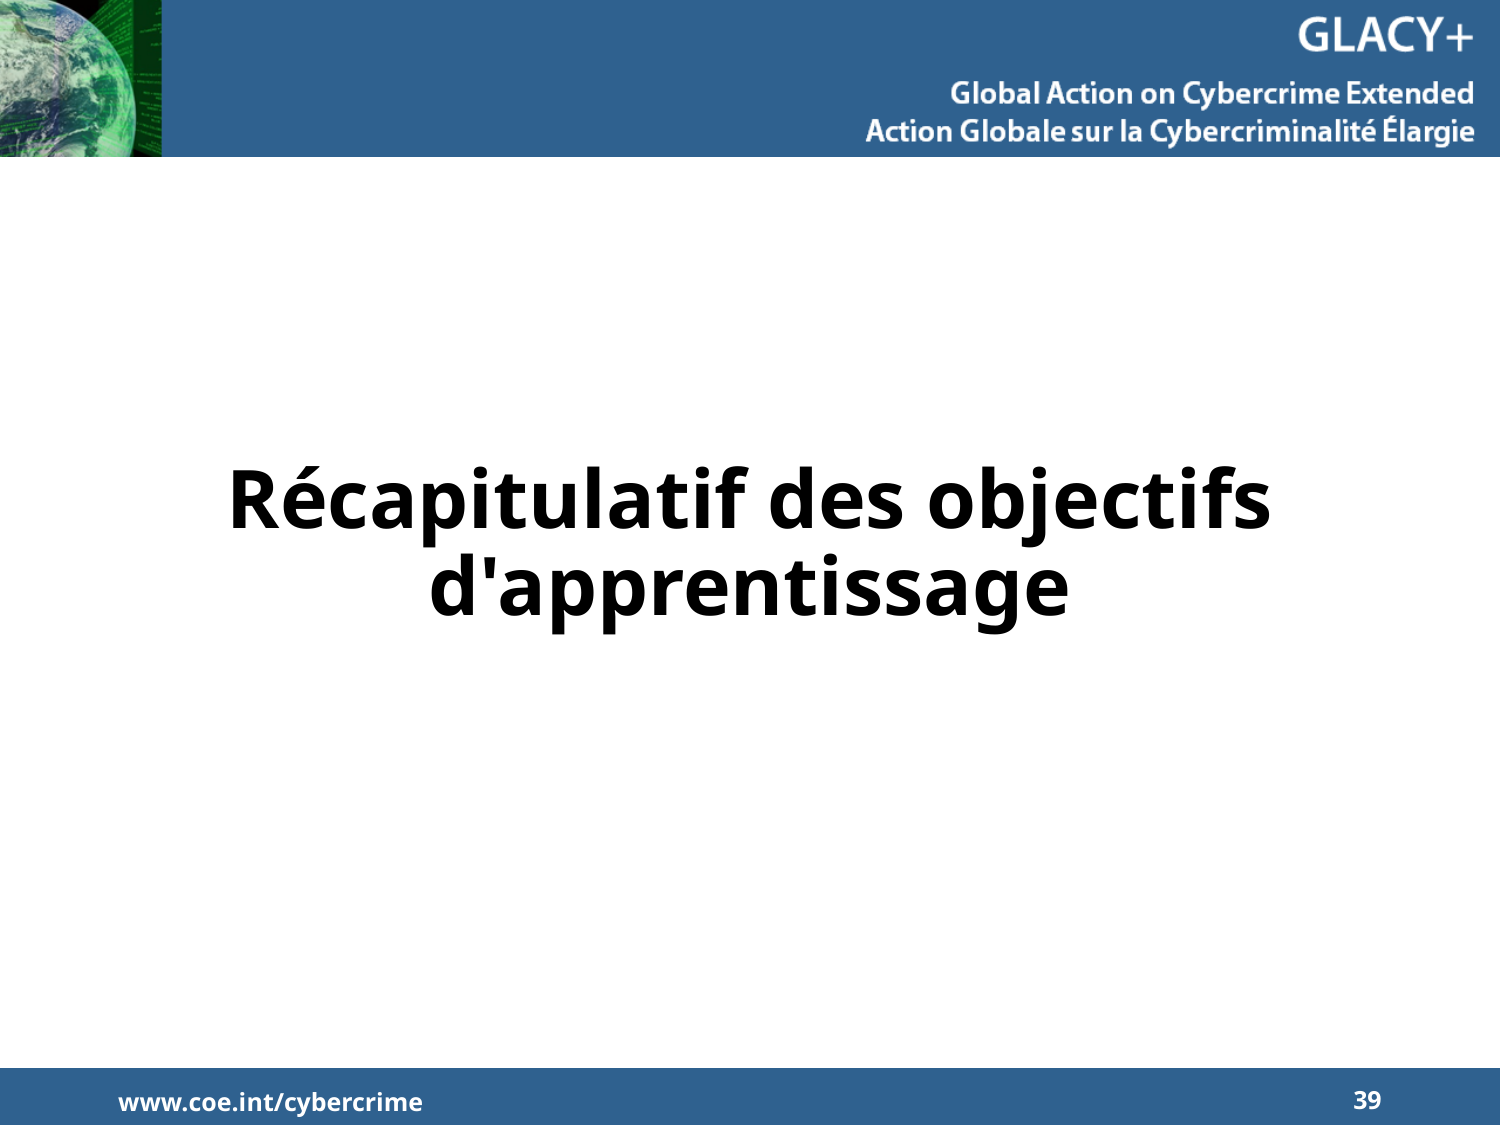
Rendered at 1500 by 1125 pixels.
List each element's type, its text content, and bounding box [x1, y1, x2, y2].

picture [0, 0, 1500, 157]
slide_number www.coe.int/cybercrime [103, 1071, 491, 1125]
title Récapitulatif des objectifs d'apprentissage [103, 450, 1397, 642]
slide_number 39 [1059, 1071, 1397, 1125]
